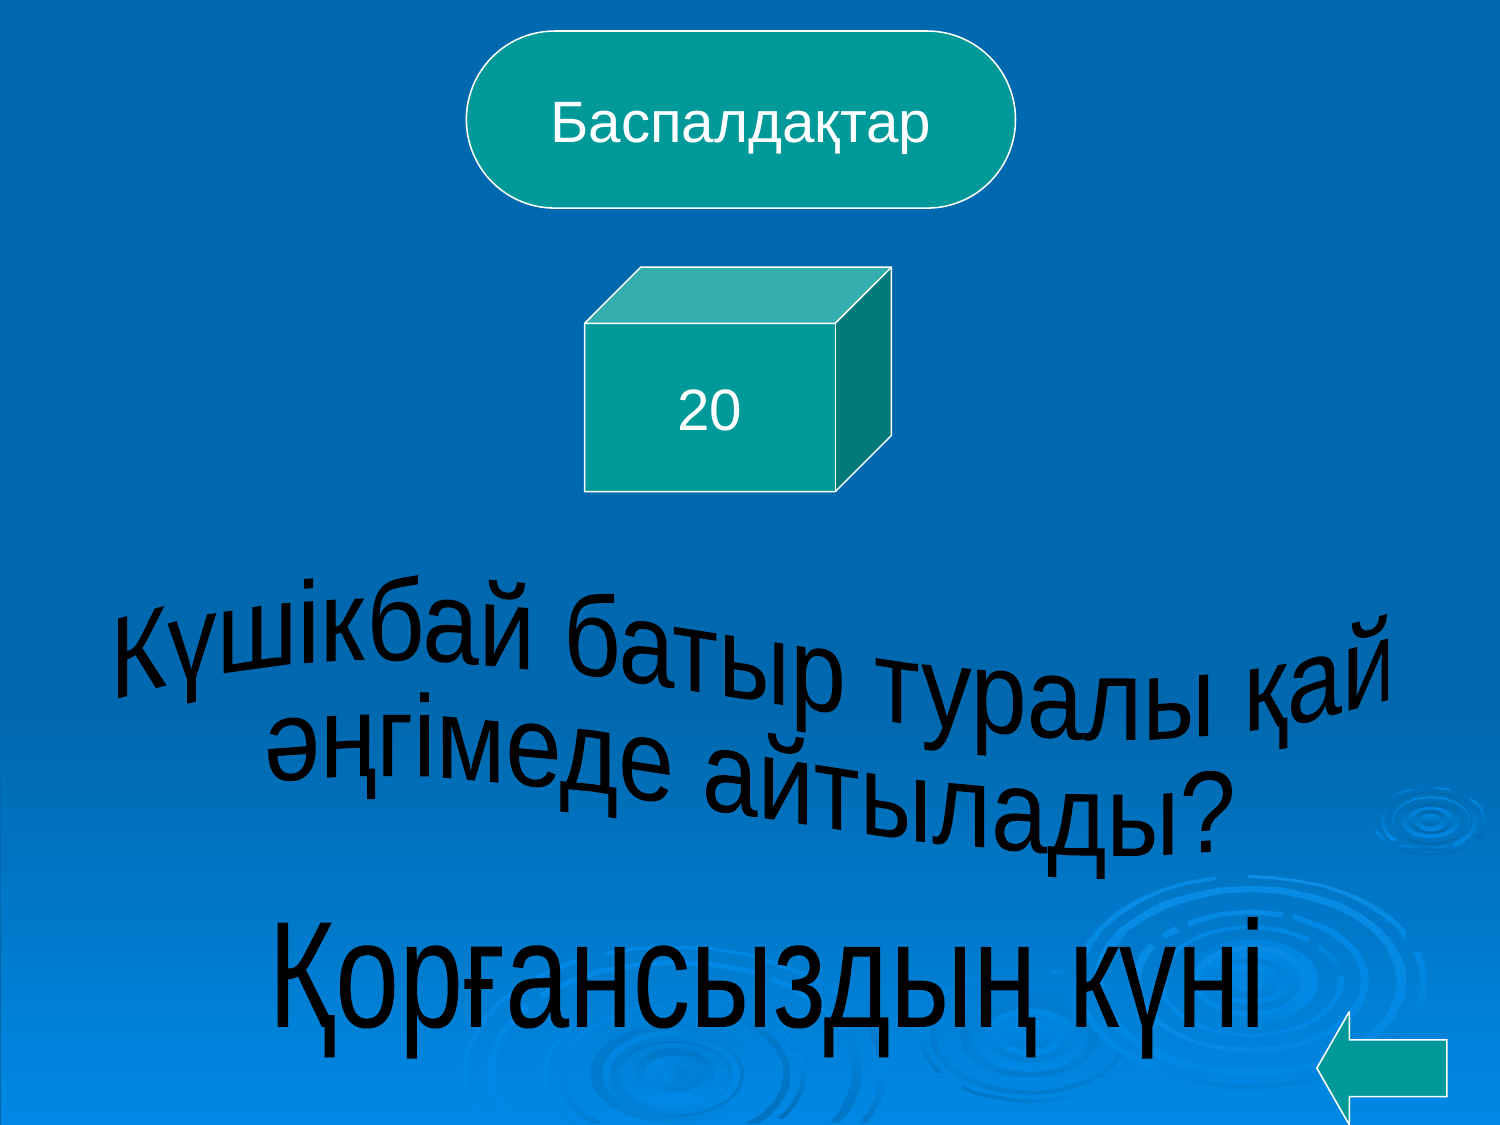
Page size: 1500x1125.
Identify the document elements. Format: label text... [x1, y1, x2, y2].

text_box Баспалдақтар [466, 31, 1016, 209]
text_box 20 [584, 267, 892, 492]
text_box [1316, 1011, 1447, 1125]
